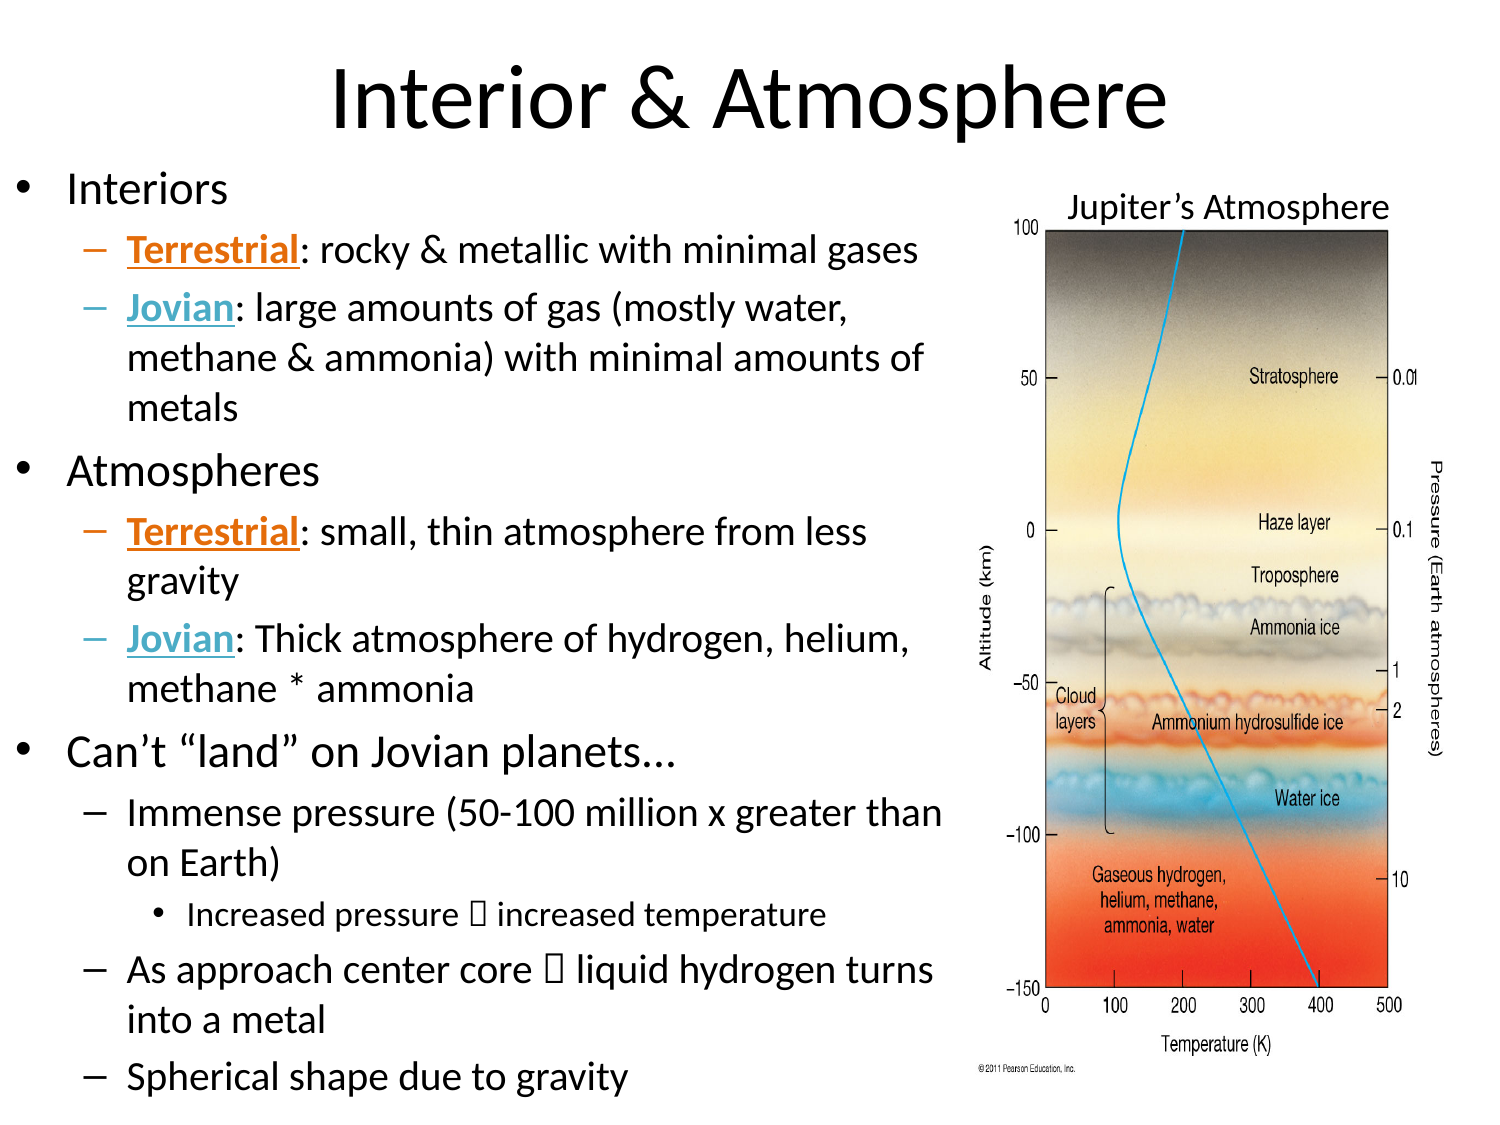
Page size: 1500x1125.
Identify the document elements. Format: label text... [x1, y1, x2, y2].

text_box Jupiter’s Atmosphere [1052, 174, 1406, 210]
picture [974, 212, 1447, 1081]
list Interiors Terrestrial: rocky & metallic with minimal gases Jovian: large amounts of gas (mostly water, methane & ammonia) with minimal amounts of metals Atmospheres Terrestrial: small, thin atmosphere from less gravity Jovian: Thick atmosphere of hydrogen, helium, methane * ammonia Can’t “land” on Jovian planets... Immense pressure (50-100 million x greater than on Earth) Increased pressure  increased temperature As approach center core  liquid hydrogen turns into a metal Spherical shape due to gravity [0, 149, 963, 1125]
title Interior & Atmosphere [75, 0, 1425, 186]
